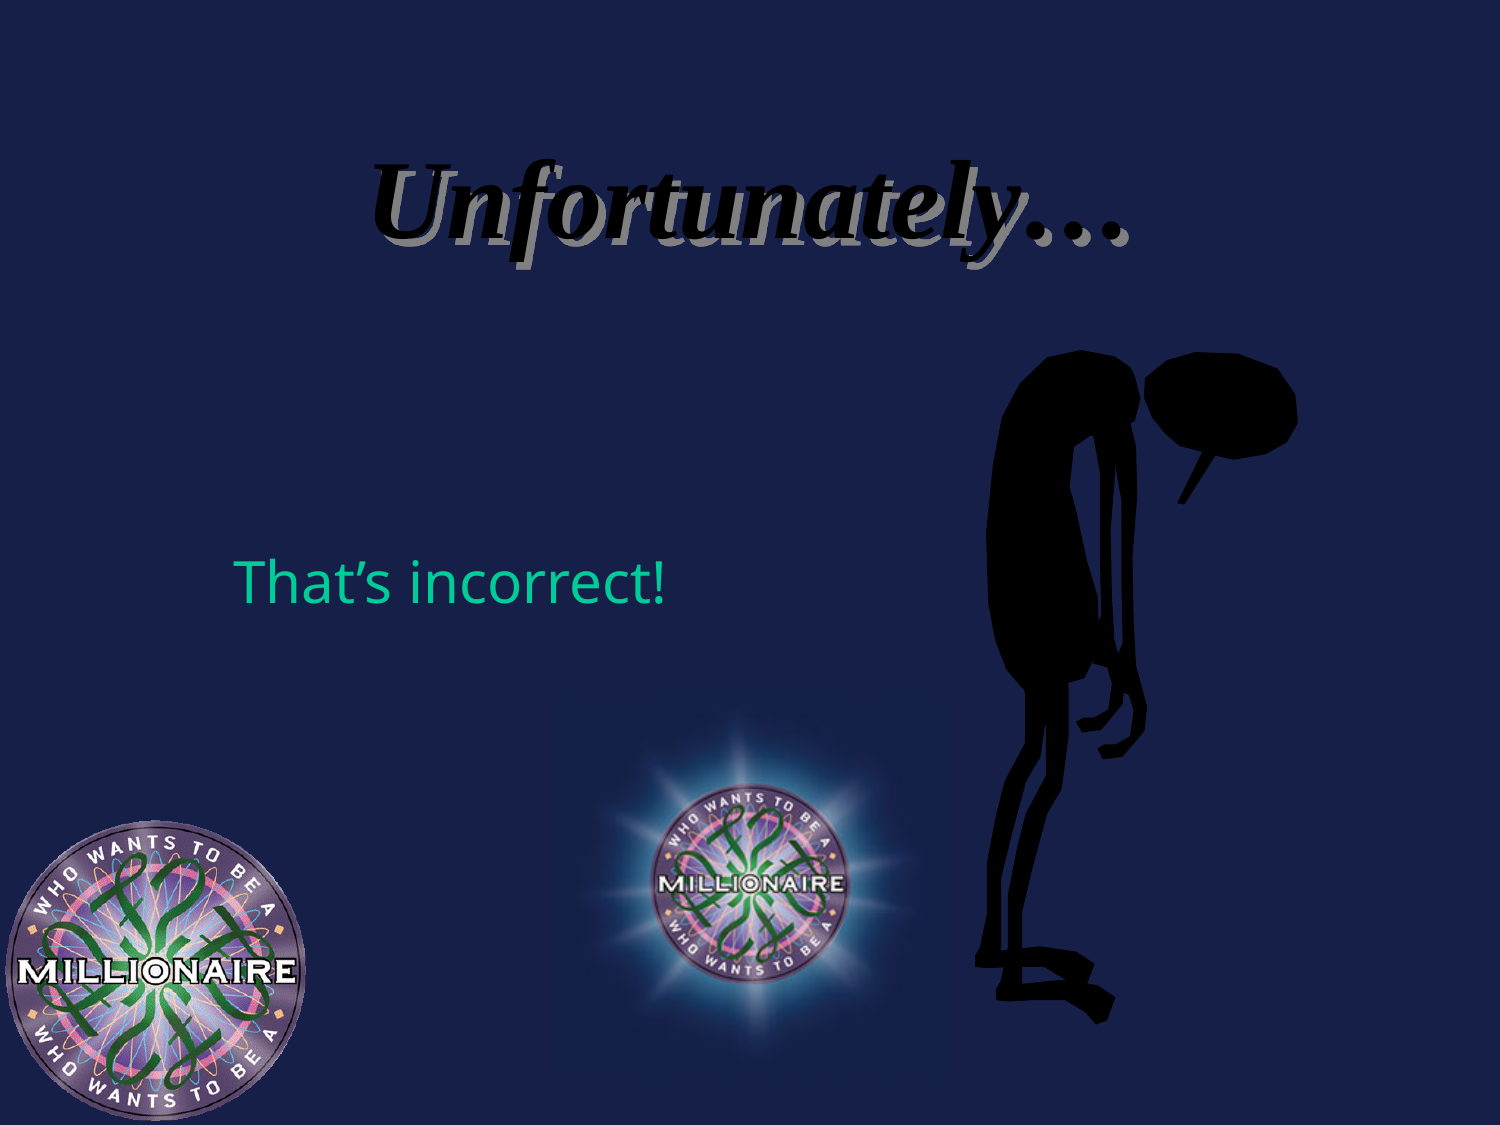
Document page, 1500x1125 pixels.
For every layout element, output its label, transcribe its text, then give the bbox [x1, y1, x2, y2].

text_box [974, 349, 1298, 1026]
list That’s incorrect! [87, 537, 813, 701]
title Unfortunately… [112, 99, 1388, 288]
picture [0, 0, 1500, 1125]
